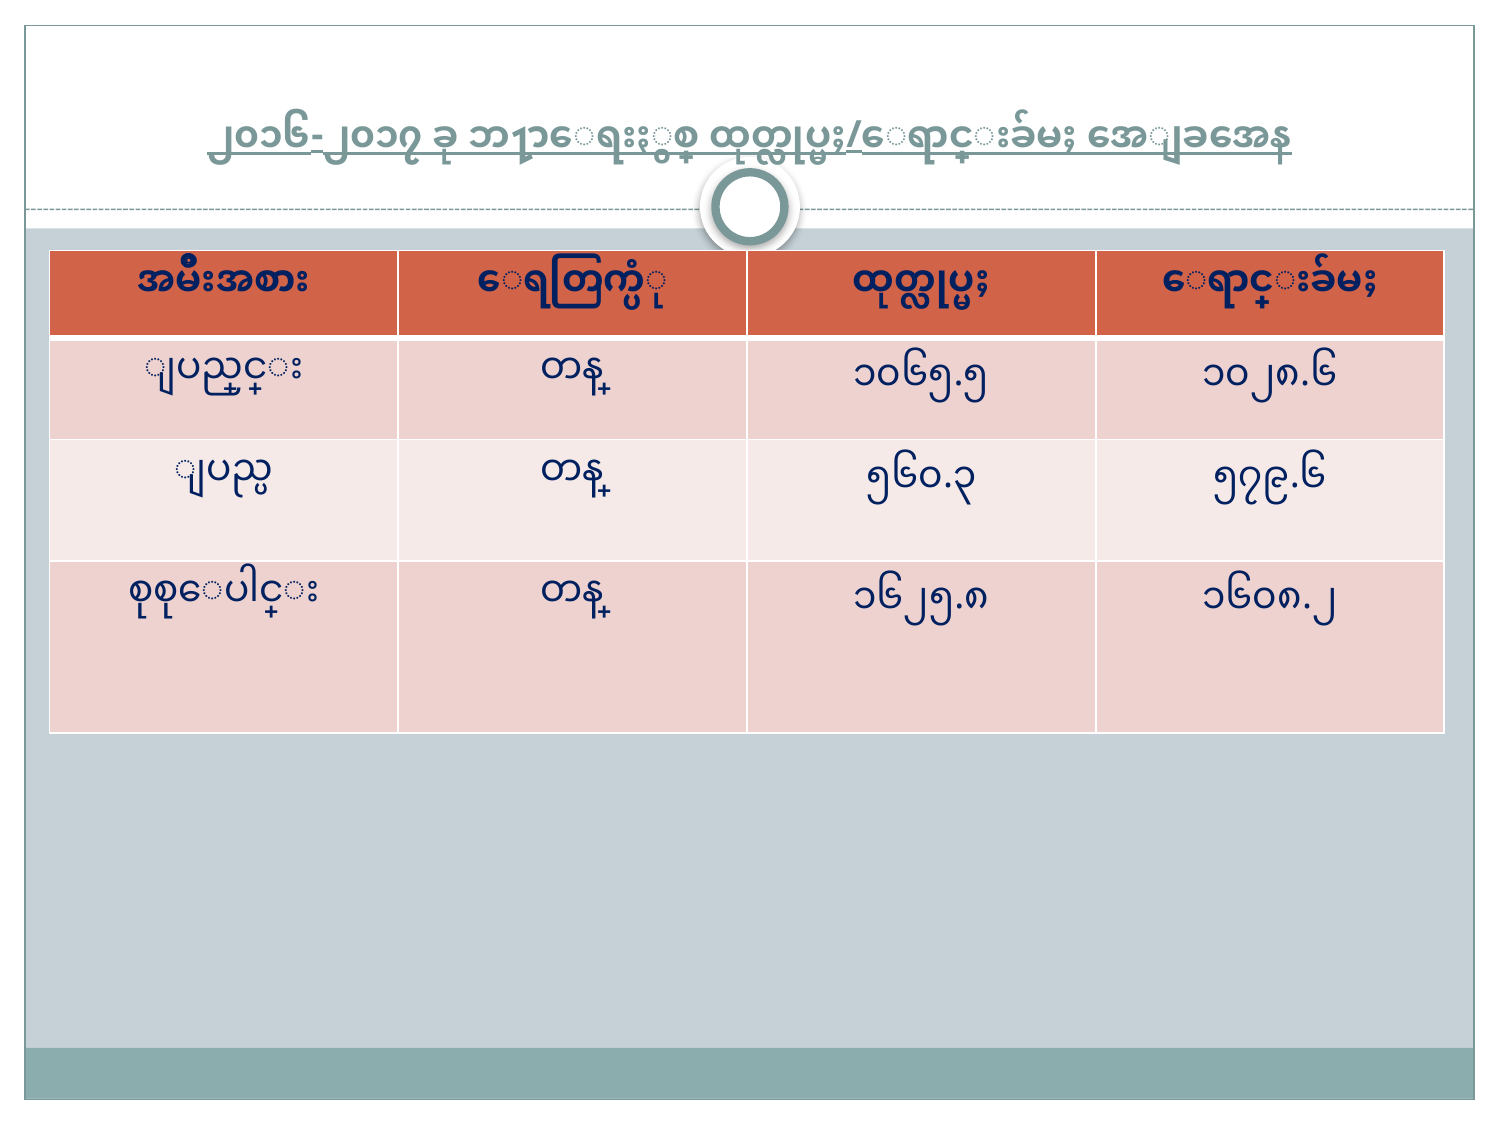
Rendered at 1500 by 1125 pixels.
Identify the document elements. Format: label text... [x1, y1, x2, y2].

table_cell ၅၇၉.၆ [1097, 440, 1443, 560]
table_header ေရာင္းခ်မႈ [1097, 251, 1443, 335]
table_cell ၅၆၀.၃ [748, 440, 1095, 560]
table_cell ၁၆၂၅.၈ [748, 562, 1095, 732]
table_cell ၁၀၂၈.၆ [1097, 341, 1443, 439]
table_cell ၁၀၆၅.၅ [748, 341, 1095, 439]
table_cell ၁၆၀၈.၂ [1097, 562, 1443, 732]
table_cell ျပည္ပ [50, 440, 397, 560]
table_cell ျပည္တြင္း [50, 341, 397, 439]
table_header ထုတ္လုပ္မႈ [748, 251, 1095, 335]
title ၂၀၁၆-၂၀၁၇ ခု ဘ႑ာေရးႏွစ္ ထုတ္လုပ္မႈ/ေရာင္းခ်မႈ အေျခအေန [49, 37, 1450, 162]
table_header အမ်ိဳးအစား [50, 251, 397, 335]
table_header ေရတြက္ပံု [399, 251, 746, 335]
table_cell တန္ [399, 562, 746, 732]
table_cell တန္ [399, 341, 746, 439]
table_cell စုစုေပါင္း [50, 562, 397, 732]
table_cell တန္ [399, 440, 746, 560]
